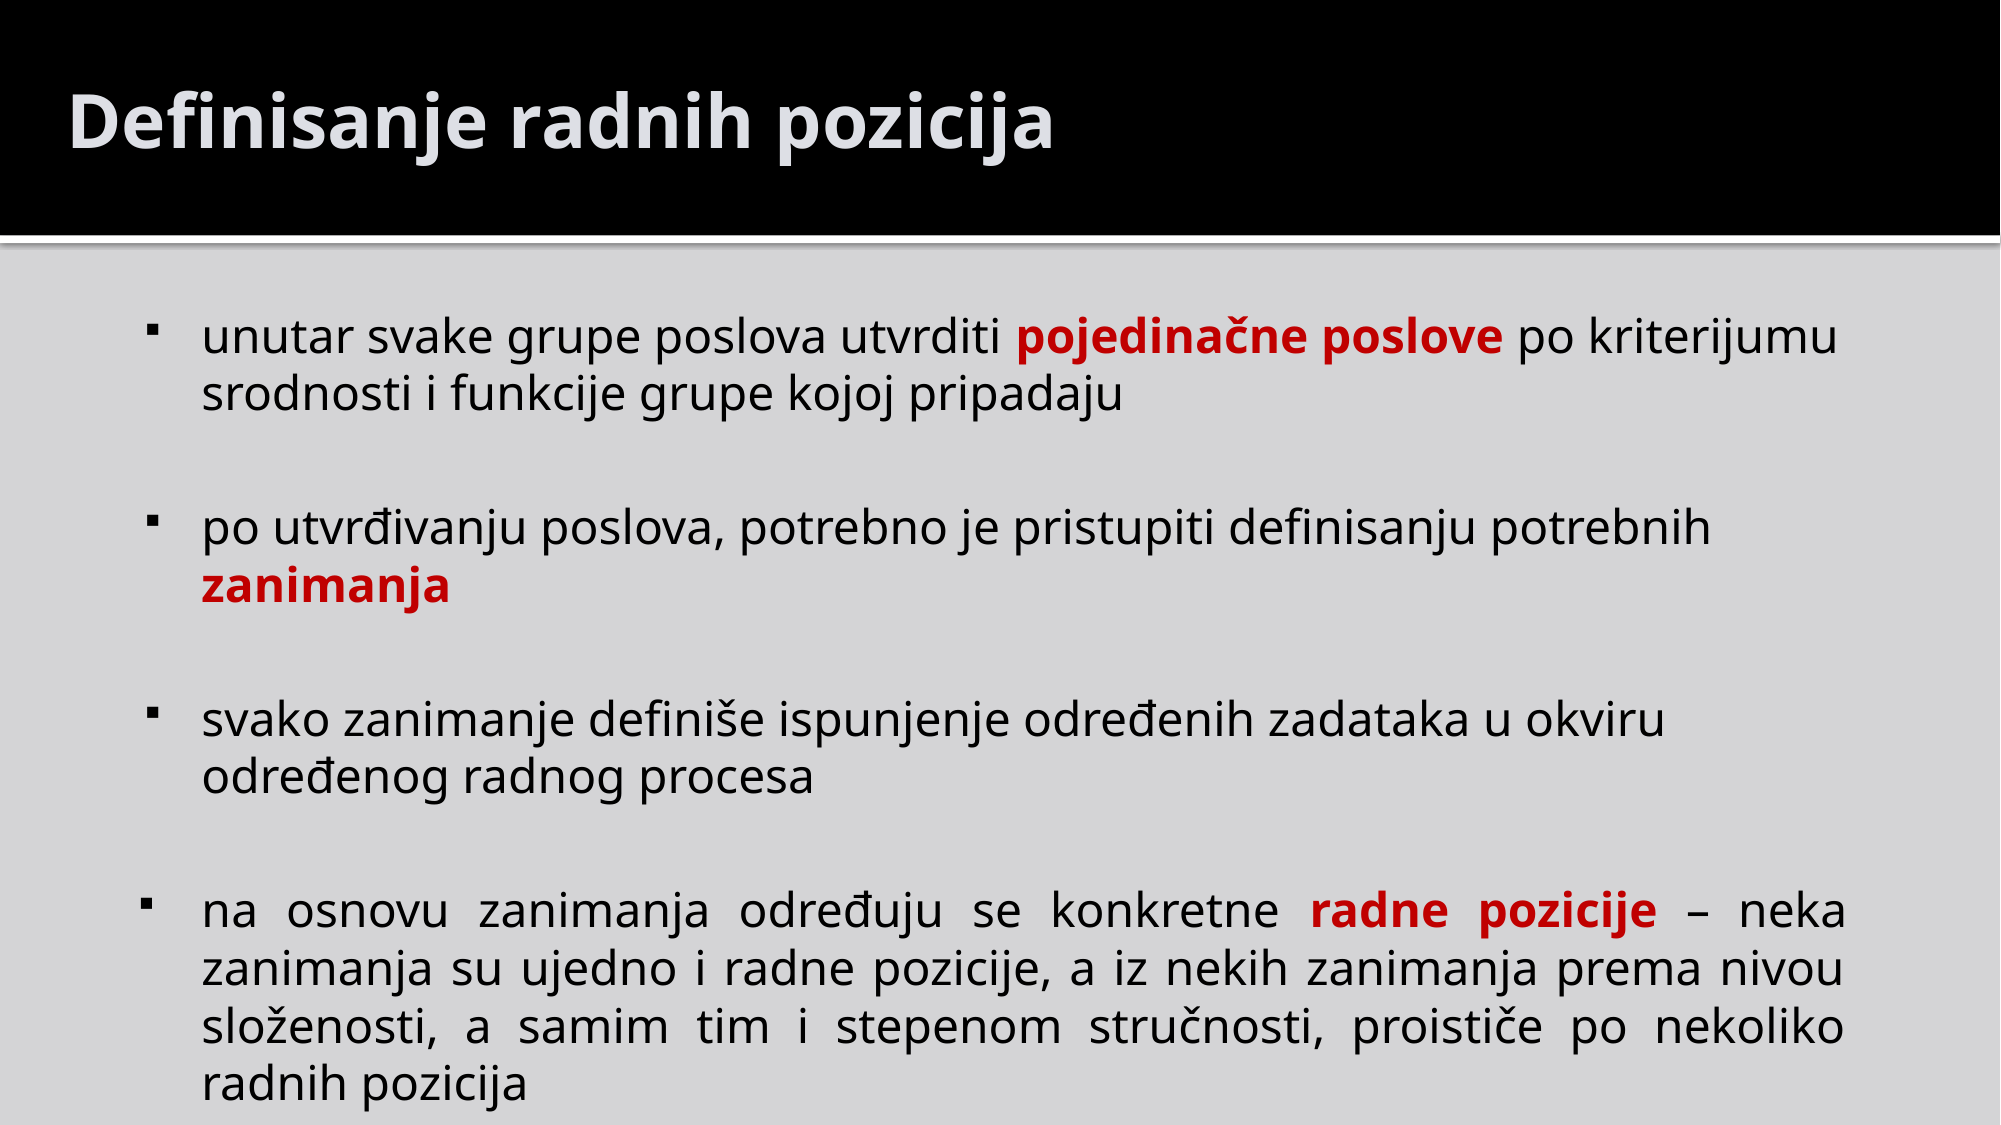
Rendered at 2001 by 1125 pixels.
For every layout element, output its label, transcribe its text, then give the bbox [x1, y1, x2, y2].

text_box Definisanje radnih pozicija [12, 12, 1650, 225]
list unutar svake grupe poslova utvrditi pojedinačne poslove po kriterijumu srodnosti i funkcije grupe kojoj pripadaju po utvrđivanju poslova, potrebno je pristupiti definisanju potrebnih zanimanja svako zanimanje definiše ispunjenje određenih zadataka u okviru određenog radnog procesa na osnovu zanimanja određuju se konkretne radne pozicije – neka zanimanja su ujedno i radne pozicije, a iz nekih zanimanja prema nivou složenosti, a samim tim i stepenom stručnosti, proističe po nekoliko radnih pozicija [37, 237, 1863, 1125]
